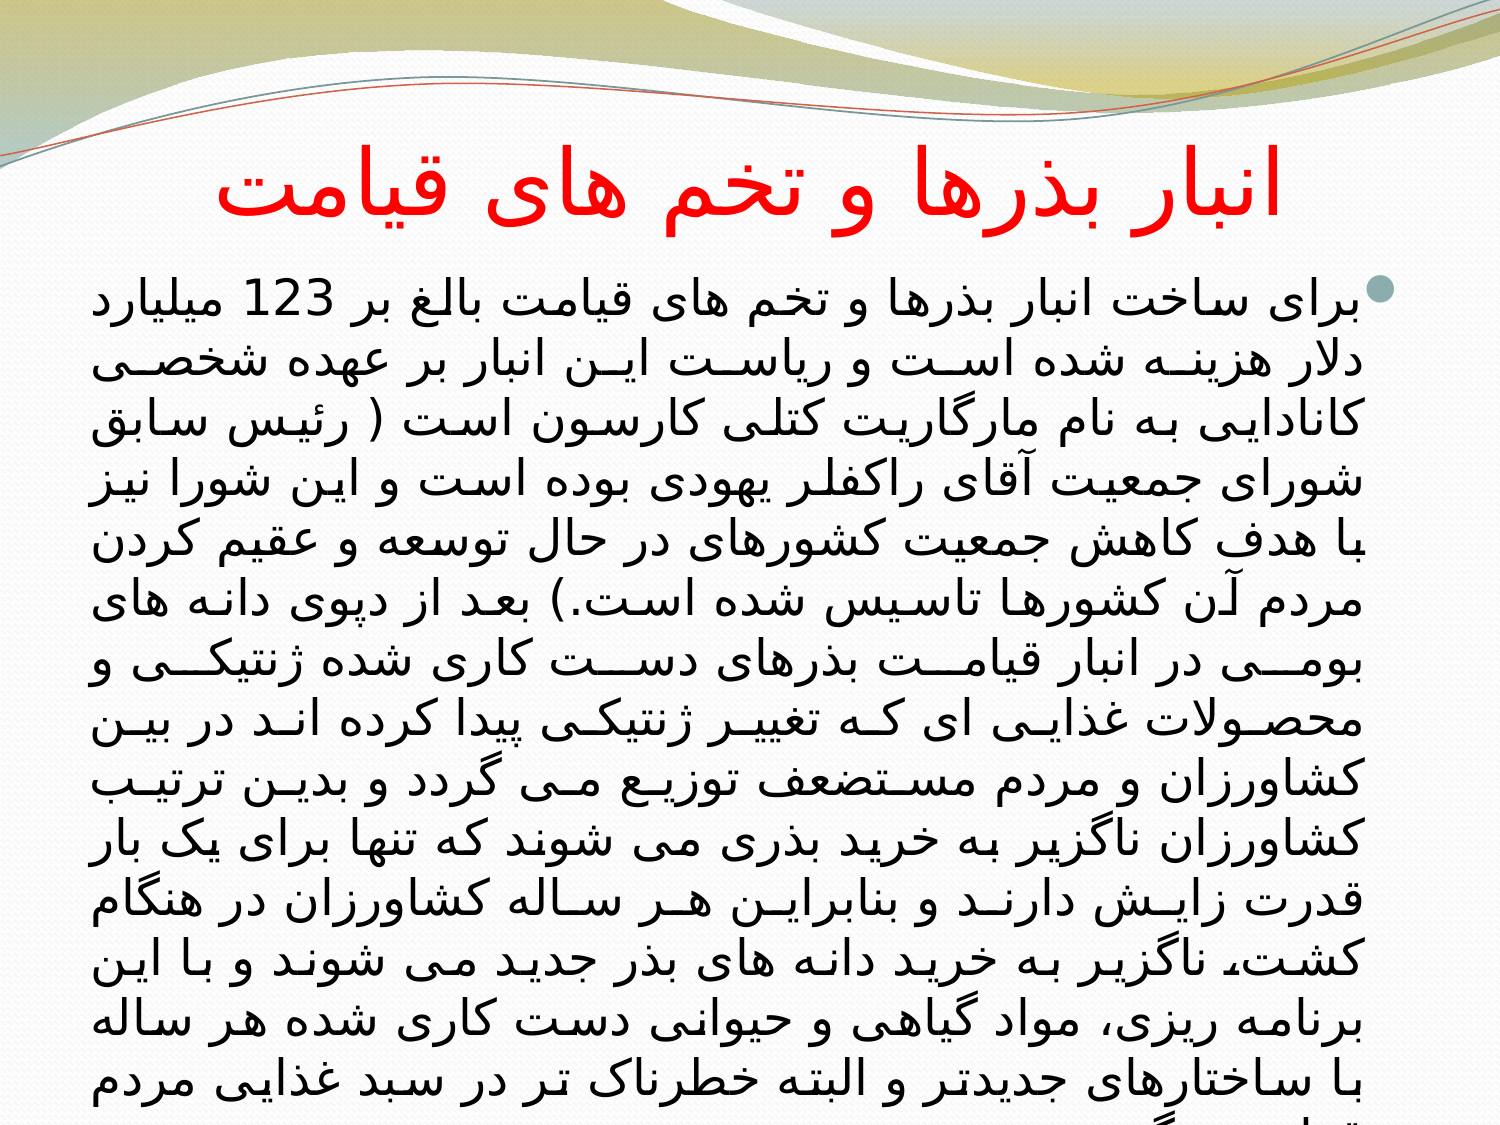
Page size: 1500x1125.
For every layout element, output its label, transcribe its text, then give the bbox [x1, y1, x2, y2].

title انبار بذرها و تخم های قیامت [74, 115, 1426, 235]
list برای ساخت انبار بذرها و تخم های قیامت بالغ بر 123 میلیارد دلار هزینه شده است و ریاست این انبار بر عهده شخصی کانادایی به نام مارگاریت کتلی کارسون است ( رئیس سابق شورای جمعیت آقای راکفلر یهودی بوده است و این شورا نیز با هدف کاهش جمعیت کشورهای در حال توسعه و عقیم کردن مردم آن کشورها تاسیس شده است.) بعد از دپوی دانه های بومی در انبار قیامت بذرهای دست کاری شده ژنتیکی و محصولات غذایی ای که تغییر ژنتیکی پیدا کرده اند در بین کشاورزان و مردم مستضعف توزیع می گردد و بدین ترتیب کشاورزان ناگزیر به خرید بذری می شوند که تنها برای یک بار قدرت زایش دارند و بنابراین هر ساله کشاورزان در هنگام کشت، ناگزیر به خرید دانه های بذر جدید می شوند و با این برنامه ریزی، مواد گیاهی و حیوانی دست کاری شده هر ساله با ساختارهای جدیدتر و البته خطرناک تر در سبد غذایی مردم قرار می گیرد. [74, 257, 1426, 1038]
